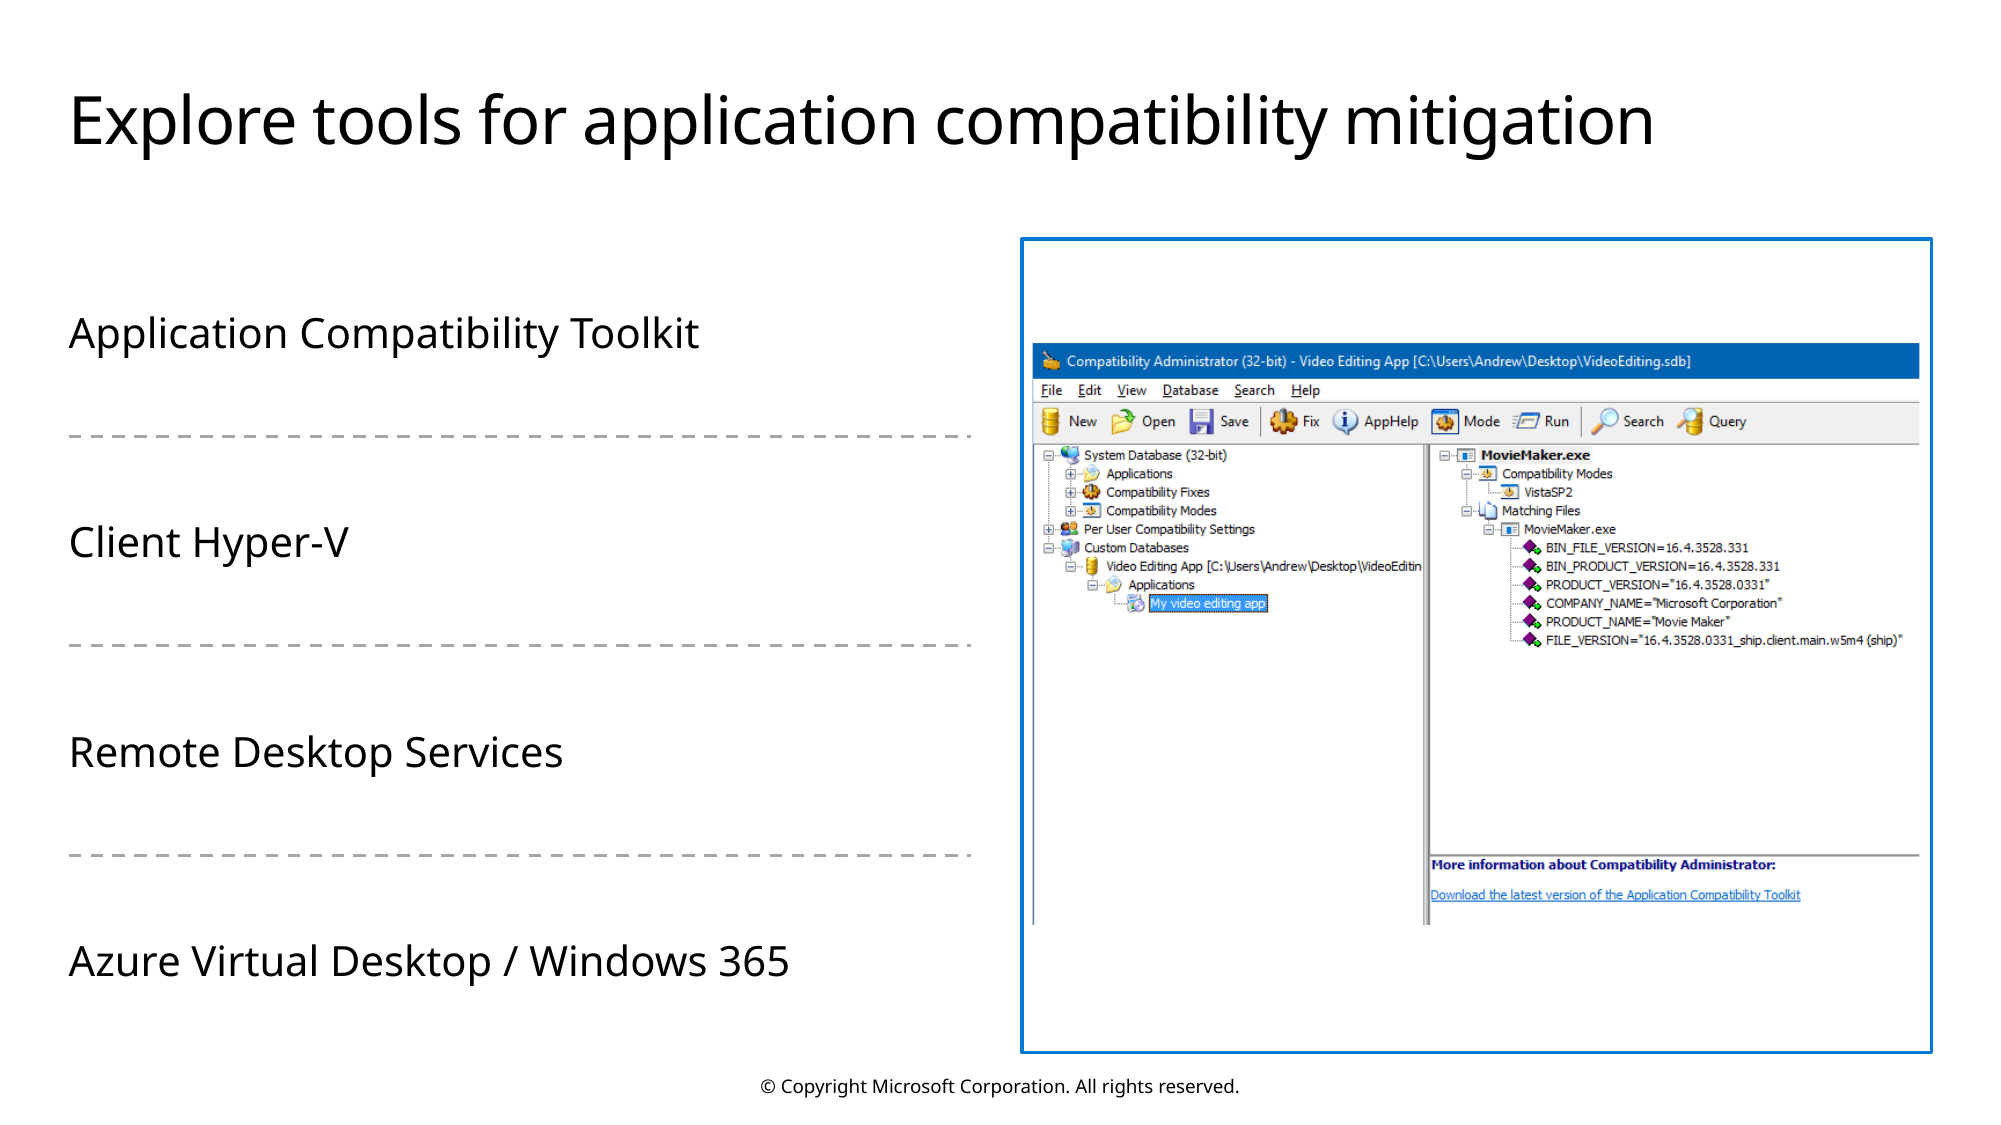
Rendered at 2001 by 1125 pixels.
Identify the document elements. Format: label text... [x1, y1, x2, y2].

title Explore tools for application compatibility mitigation [68, 72, 1932, 192]
list Azure Virtual Desktop / Windows 365 [68, 867, 984, 1053]
list Application Compatibility Toolkit [68, 238, 984, 425]
picture [1032, 342, 1920, 925]
list Client Hyper-V [68, 448, 984, 634]
list Remote Desktop Services [68, 658, 984, 844]
